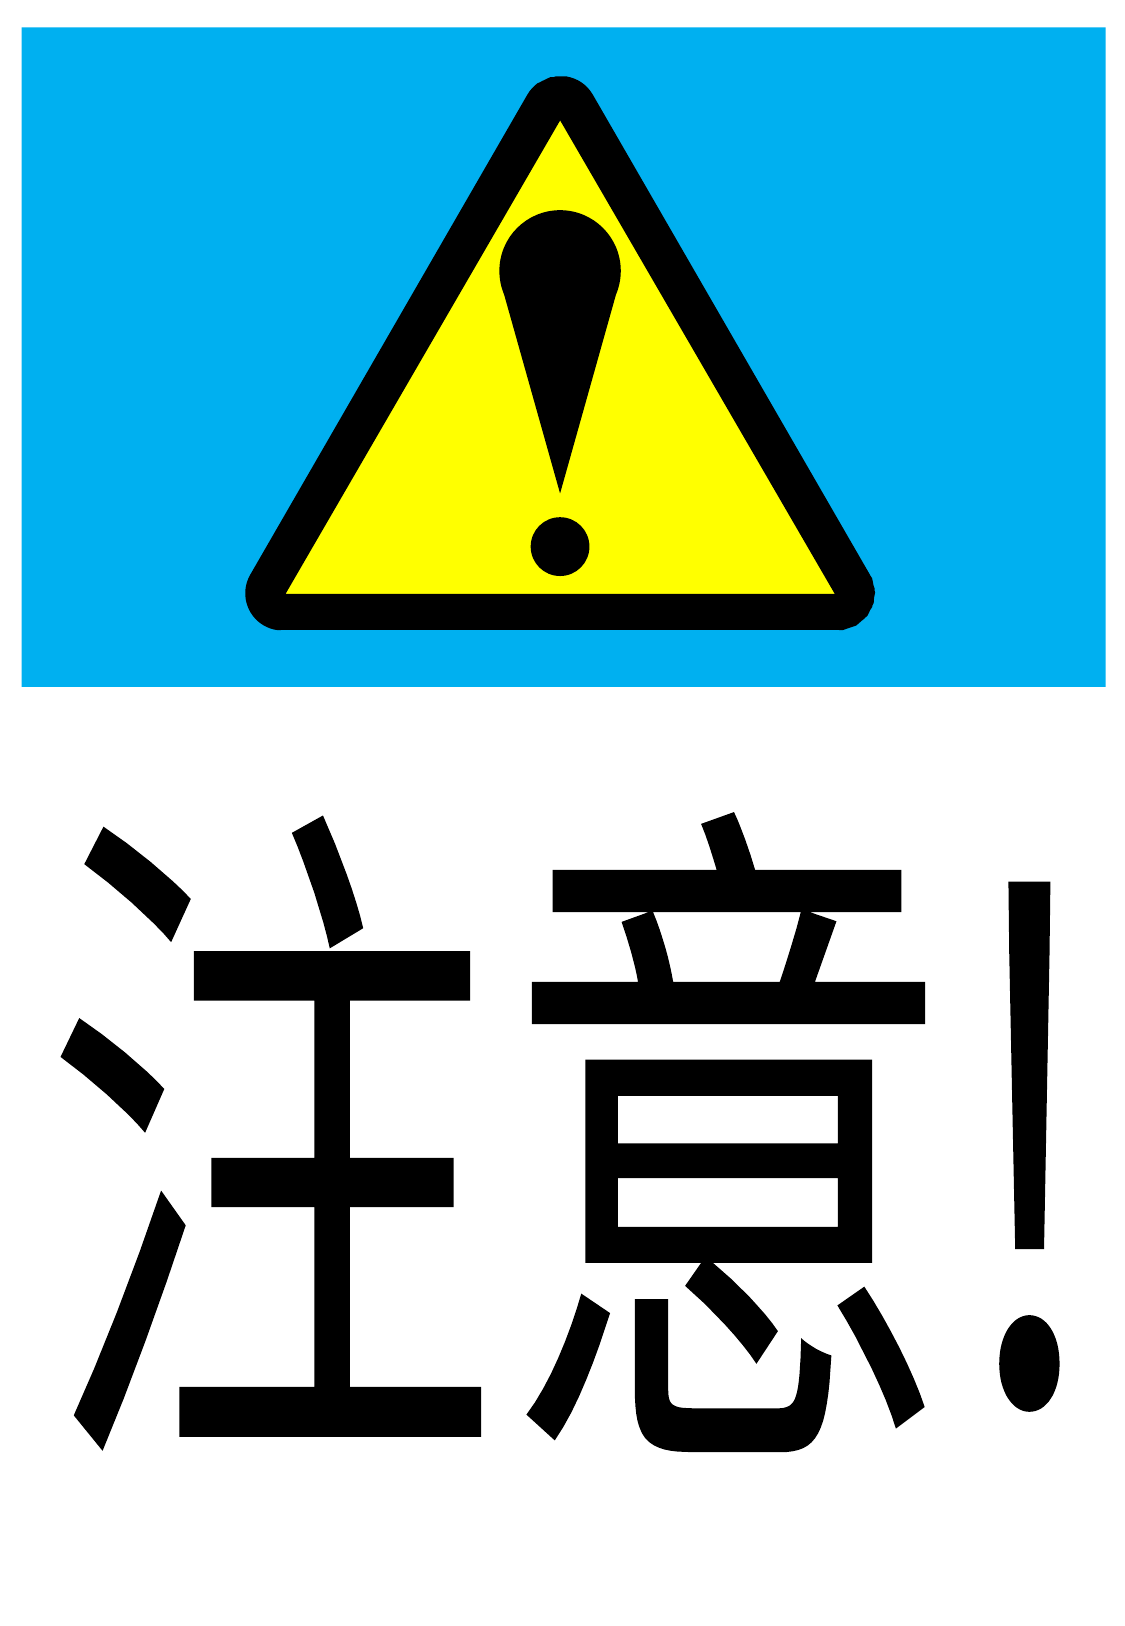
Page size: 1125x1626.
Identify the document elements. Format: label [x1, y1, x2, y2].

text_box [245, 76, 875, 630]
text_box [19, 25, 1108, 689]
